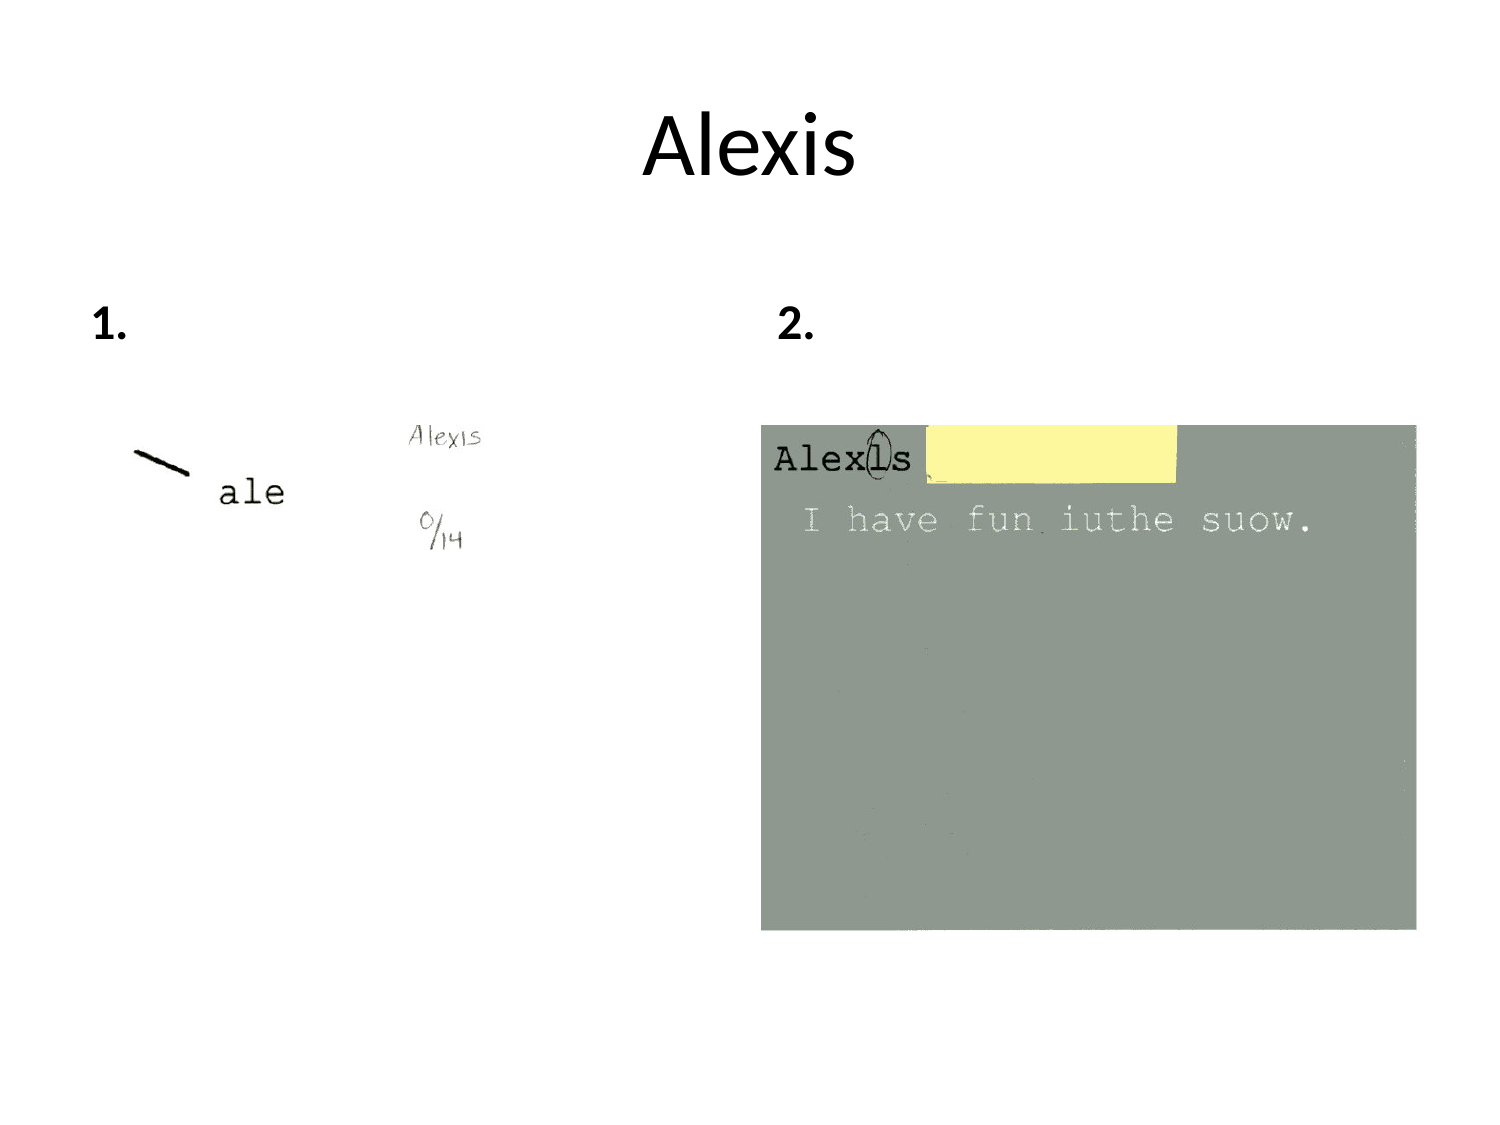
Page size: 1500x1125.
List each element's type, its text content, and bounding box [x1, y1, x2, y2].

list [74, 425, 738, 936]
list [761, 425, 1426, 936]
list 2. [761, 251, 1425, 357]
title Alexis [75, 45, 1425, 233]
list 1. [75, 251, 738, 357]
